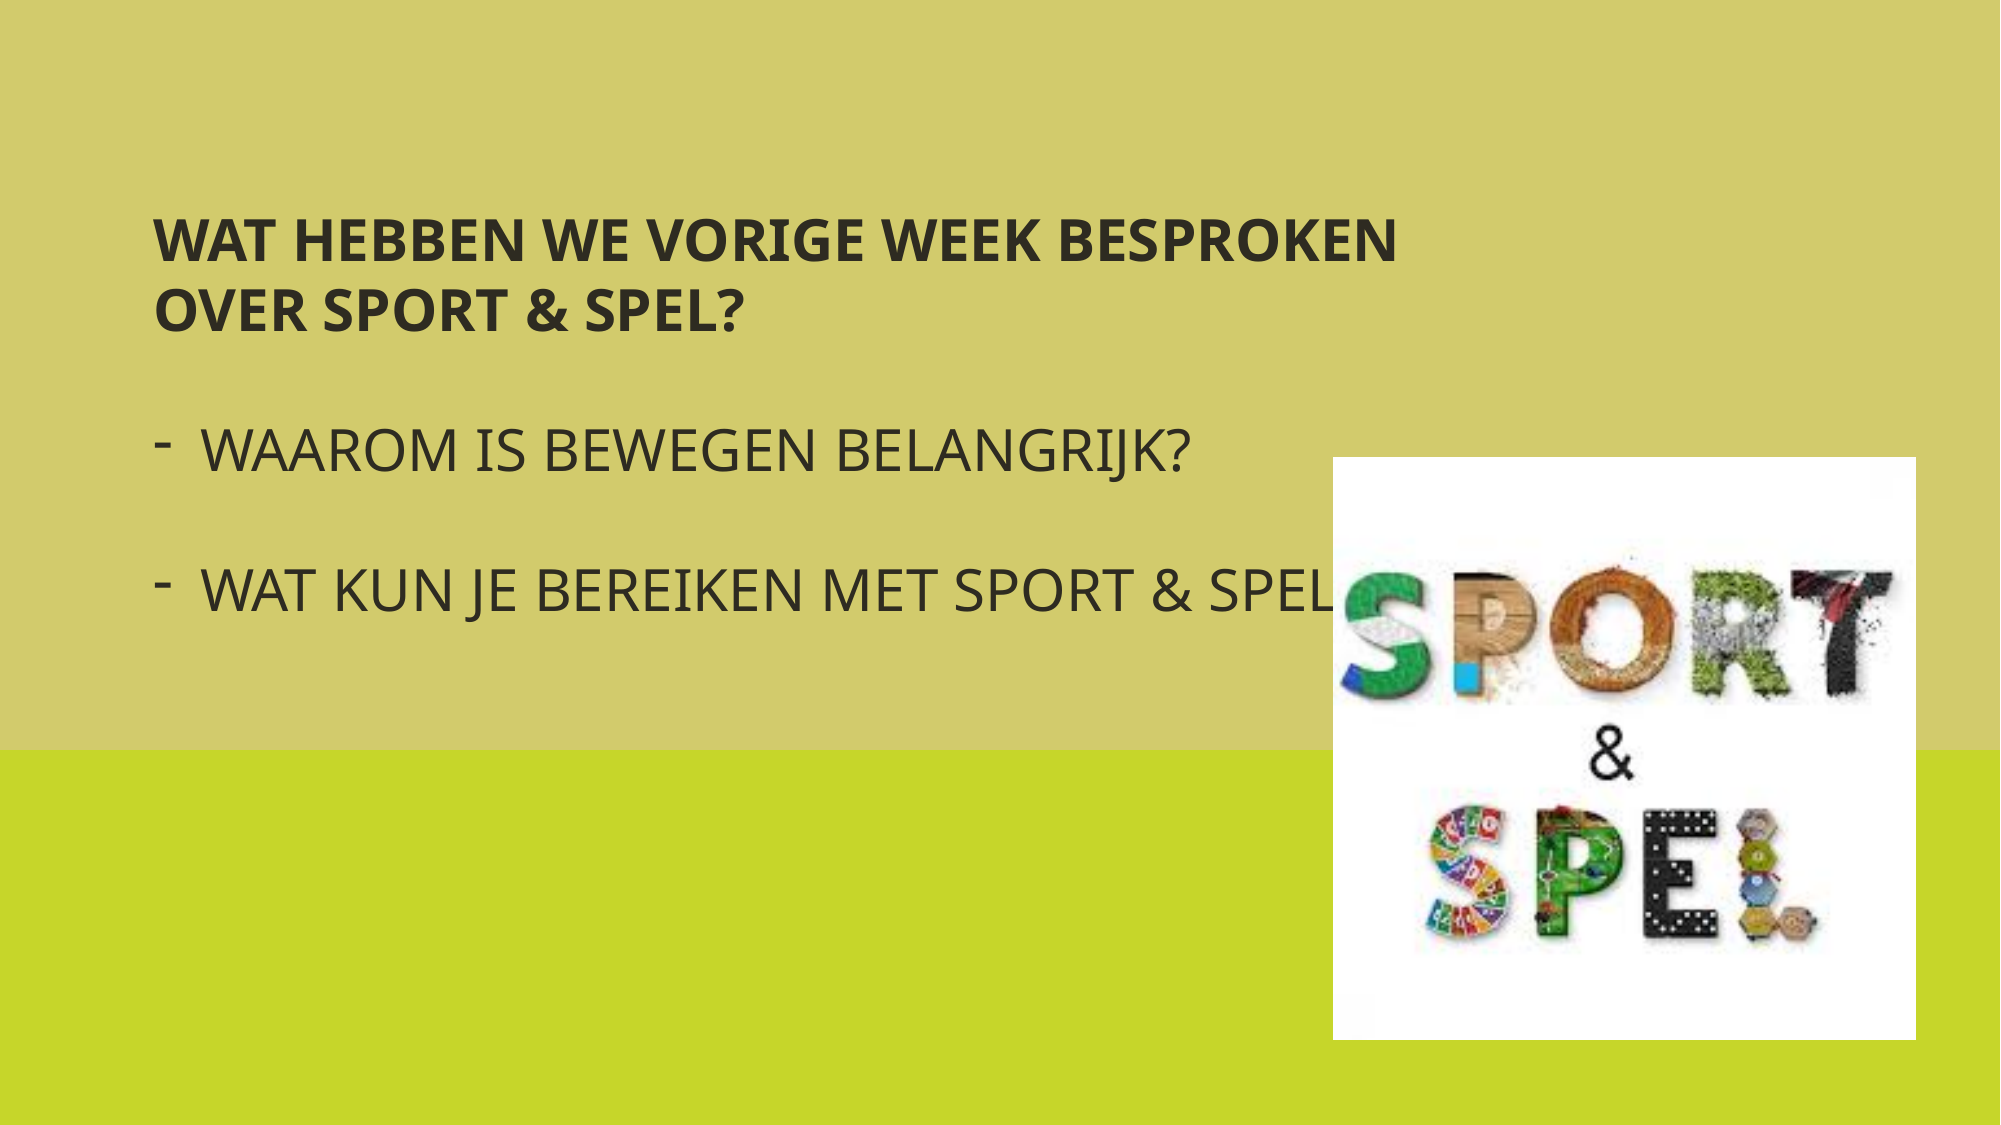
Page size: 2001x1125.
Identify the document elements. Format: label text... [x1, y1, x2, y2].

title [0, 192, 1149, 1107]
text_box WAT HEBBEN WE VORIGE WEEK BESPROKEN OVER SPORT & SPEL? WAAROM IS BEWEGEN BELANGRIJK? WAT KUN JE BEREIKEN MET SPORT & SPEL [138, 196, 1439, 701]
picture [1333, 457, 1917, 1041]
